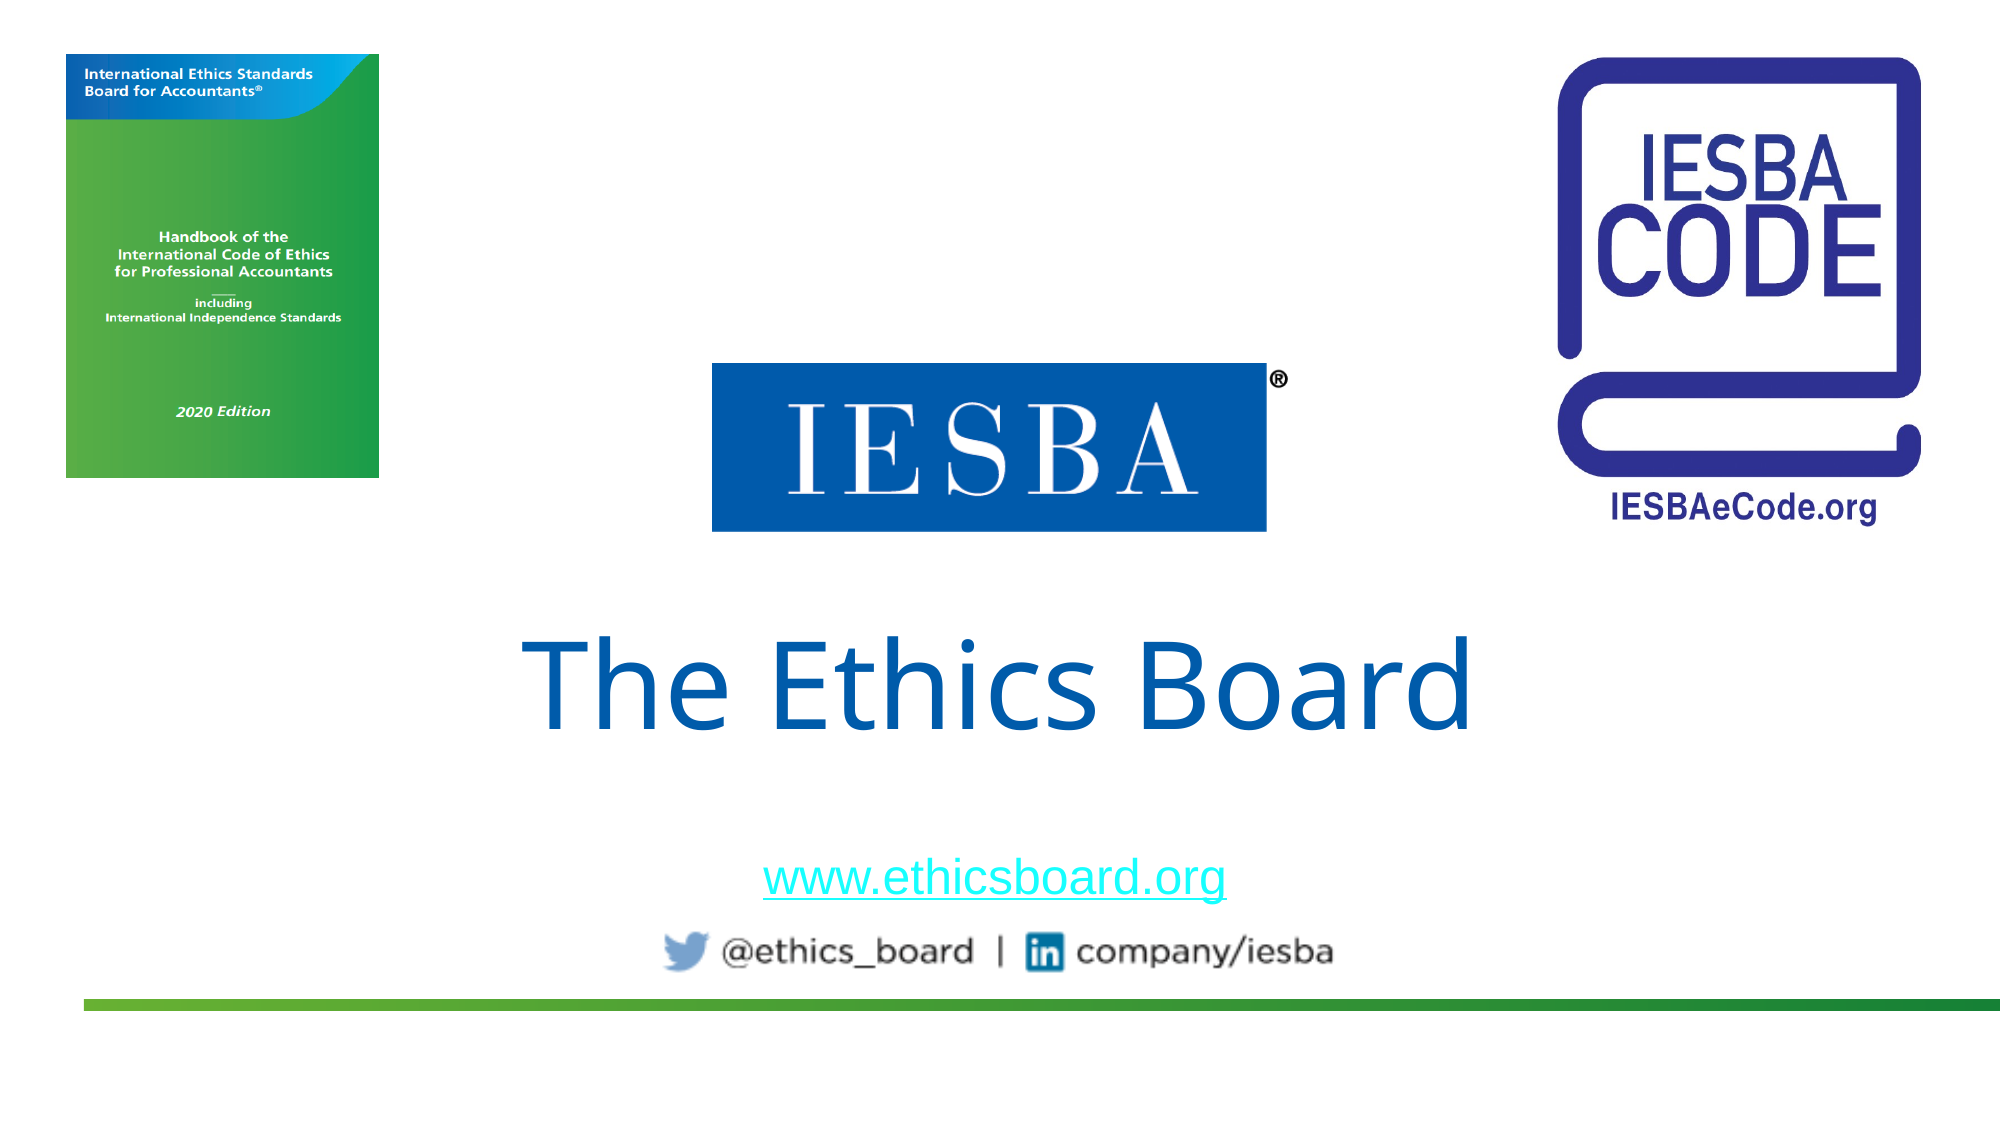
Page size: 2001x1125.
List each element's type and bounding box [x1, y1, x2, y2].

picture [297, 69, 304, 78]
picture [655, 924, 1365, 996]
picture [712, 363, 1288, 532]
picture [66, 54, 379, 479]
picture [273, 69, 279, 78]
picture [1538, 54, 1982, 541]
